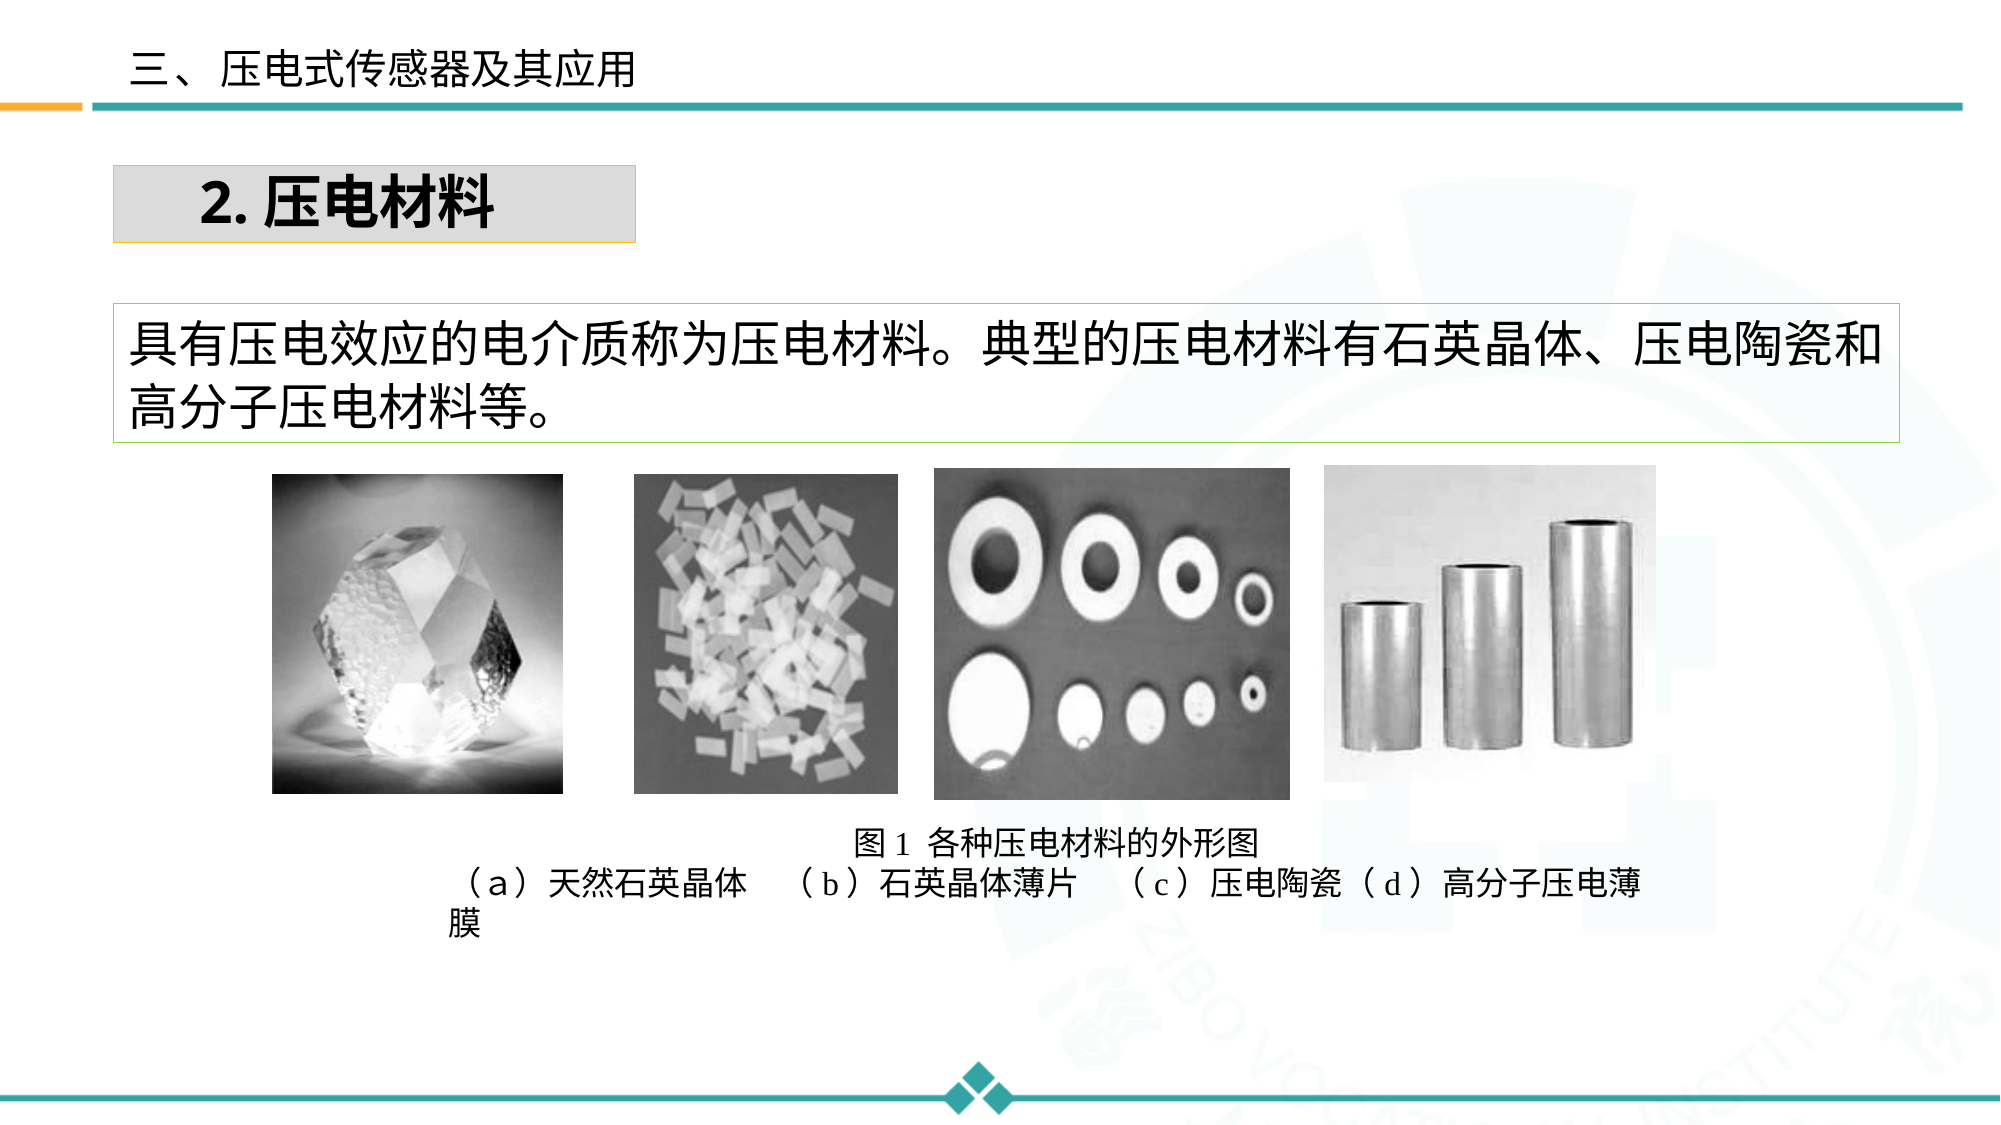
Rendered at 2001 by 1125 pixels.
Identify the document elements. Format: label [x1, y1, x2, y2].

text_box [272, 465, 1656, 800]
picture [0, 0, 2000, 1125]
